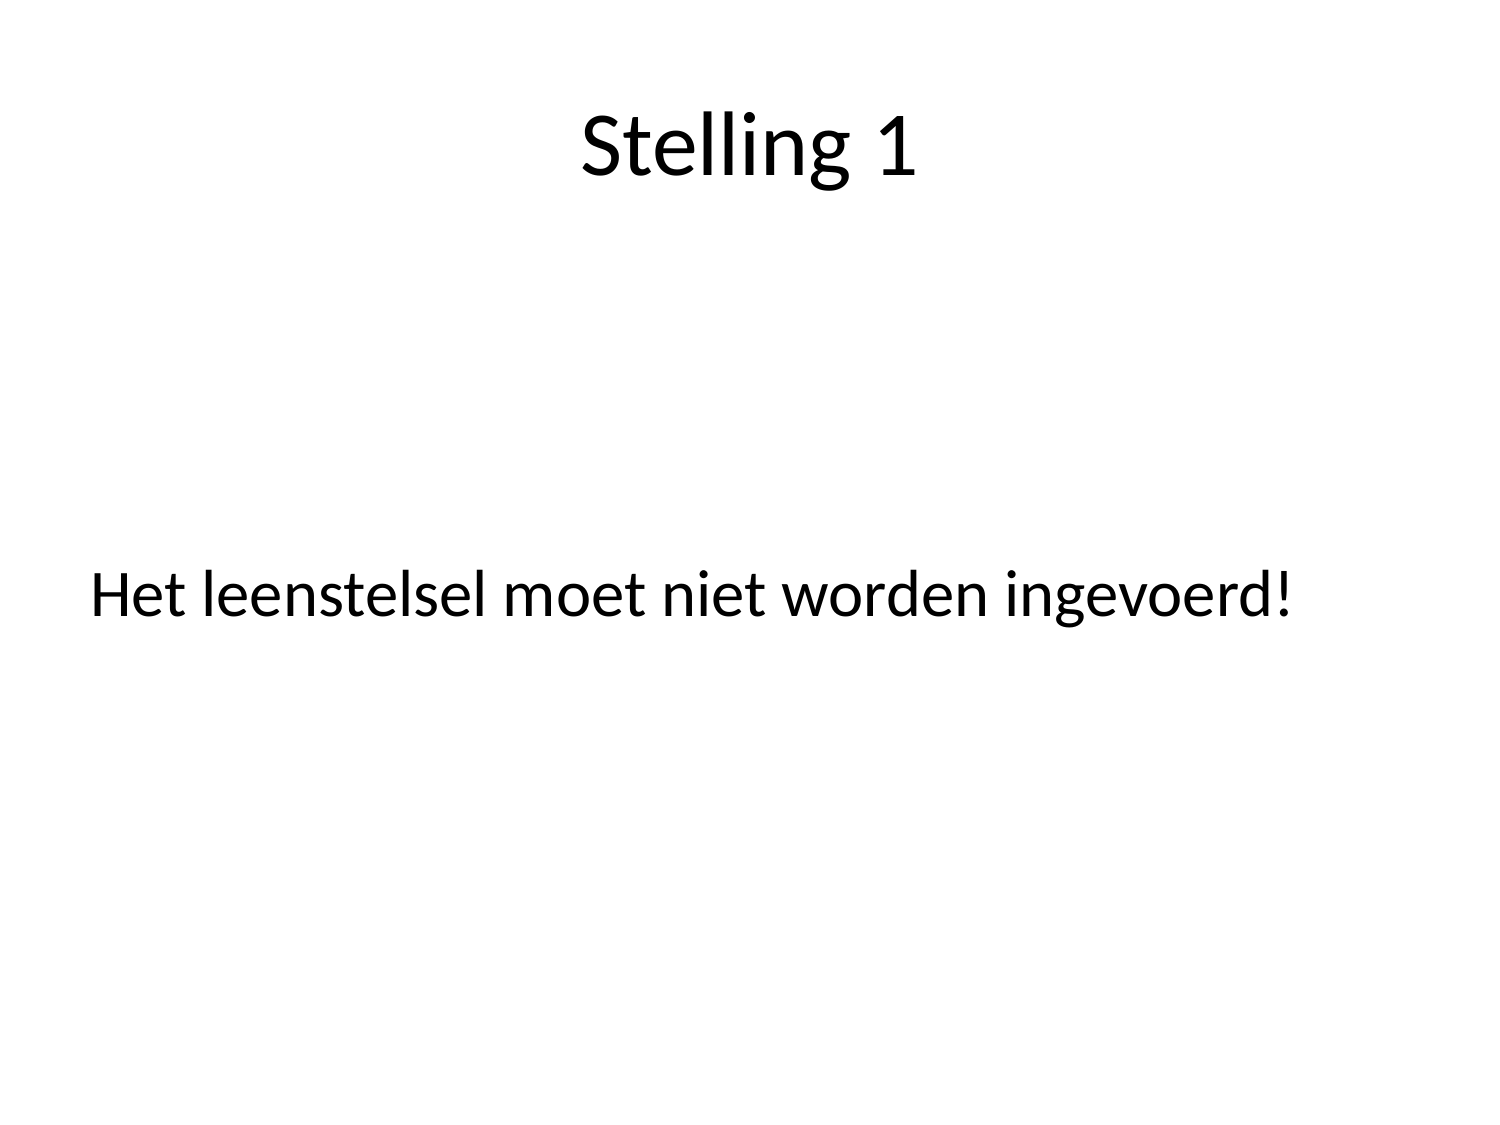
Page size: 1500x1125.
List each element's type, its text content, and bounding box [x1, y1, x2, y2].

list Het leenstelsel moet niet worden ingevoerd! [75, 262, 1425, 1005]
title Stelling 1 [75, 45, 1425, 233]
